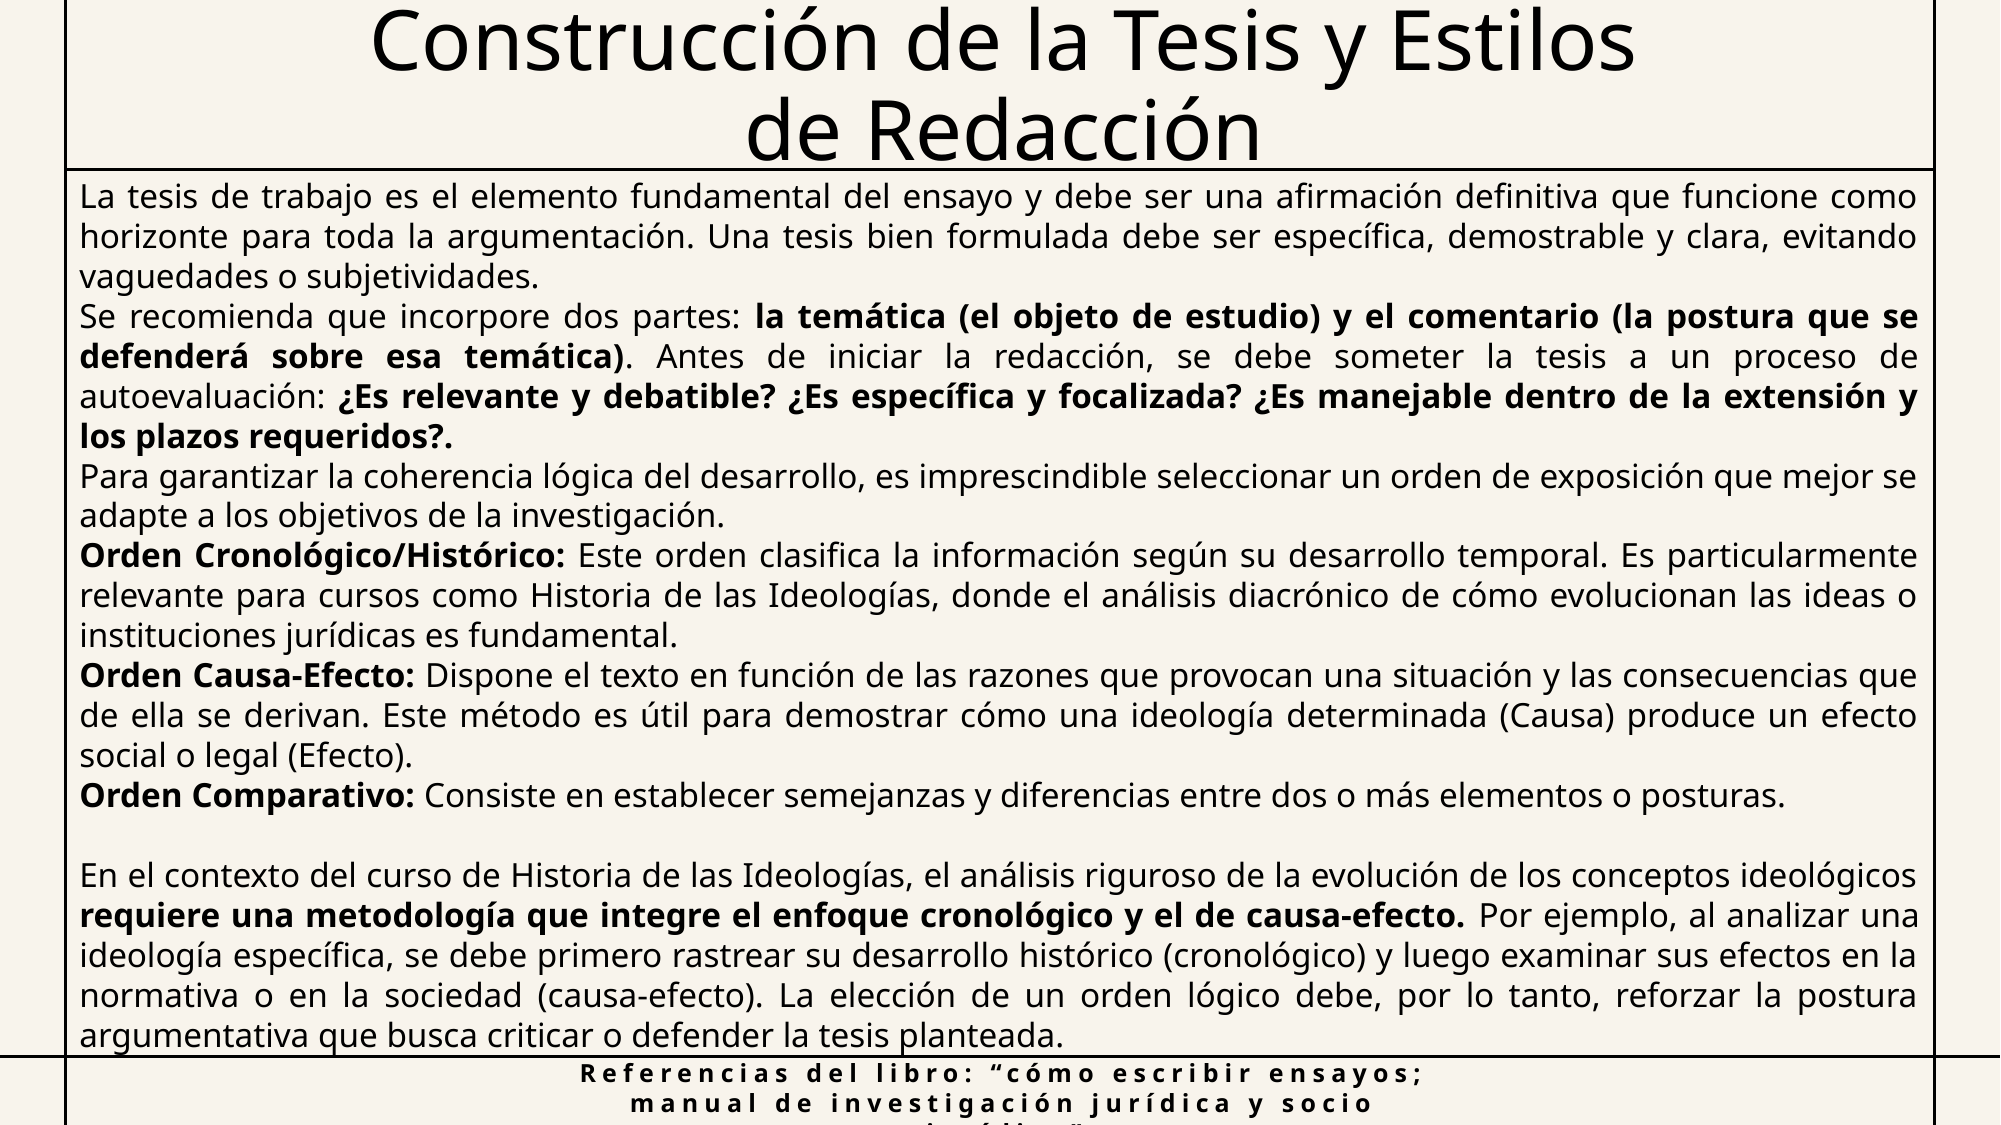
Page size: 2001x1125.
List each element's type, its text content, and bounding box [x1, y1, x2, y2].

text_box Referencias del libro: “cómo escribir ensayos; manual de investigación jurídica y socio jurídica” [556, 1050, 1452, 1125]
text_box La tesis de trabajo es el elemento fundamental del ensayo y debe ser una afirmación definitiva que funcione como horizonte para toda la argumentación. Una tesis bien formulada debe ser específica, demostrable y clara, evitando vaguedades o subjetividades. Se recomienda que incorpore dos partes: la temática (el objeto de estudio) y el comentario (la postura que se defenderá sobre esa temática). Antes de iniciar la redacción, se debe someter la tesis a un proceso de autoevaluación: ¿Es relevante y debatible? ¿Es específica y focalizada? ¿Es manejable dentro de la extensión y los plazos requeridos?. Para garantizar la coherencia lógica del desarrollo, es imprescindible seleccionar un orden de exposición que mejor se adapte a los objetivos de la investigación. Orden Cronológico/Histórico: Este orden clasifica la información según su desarrollo temporal. Es particularmente relevante para cursos como Historia de las Ideologías, donde el análisis diacrónico de cómo evolucionan las ideas o instituciones jurídicas es fundamental. Orden Causa-Efecto: Dispone el texto en función de las razones que provocan una situación y las consecuencias que de ella se derivan. Este método es útil para demostrar cómo una ideología determinada (Causa) produce un efecto social o legal (Efecto). Orden Comparativo: Consiste en establecer semejanzas y diferencias entre dos o más elementos o posturas. En el contexto del curso de Historia de las Ideologías, el análisis riguroso de la evolución de los conceptos ideológicos requiere una metodología que integre el enfoque cronológico y el de causa-efecto. Por ejemplo, al analizar una ideología específica, se debe primero rastrear su desarrollo histórico (cronológico) y luego examinar sus efectos en la normativa o en la sociedad (causa-efecto). La elección de un orden lógico debe, por lo tanto, reforzar la postura argumentativa que busca criticar o defender la tesis planteada. [64, 167, 1936, 1061]
title Construcción de la Tesis y Estilos de Redacción [334, 8, 1674, 167]
